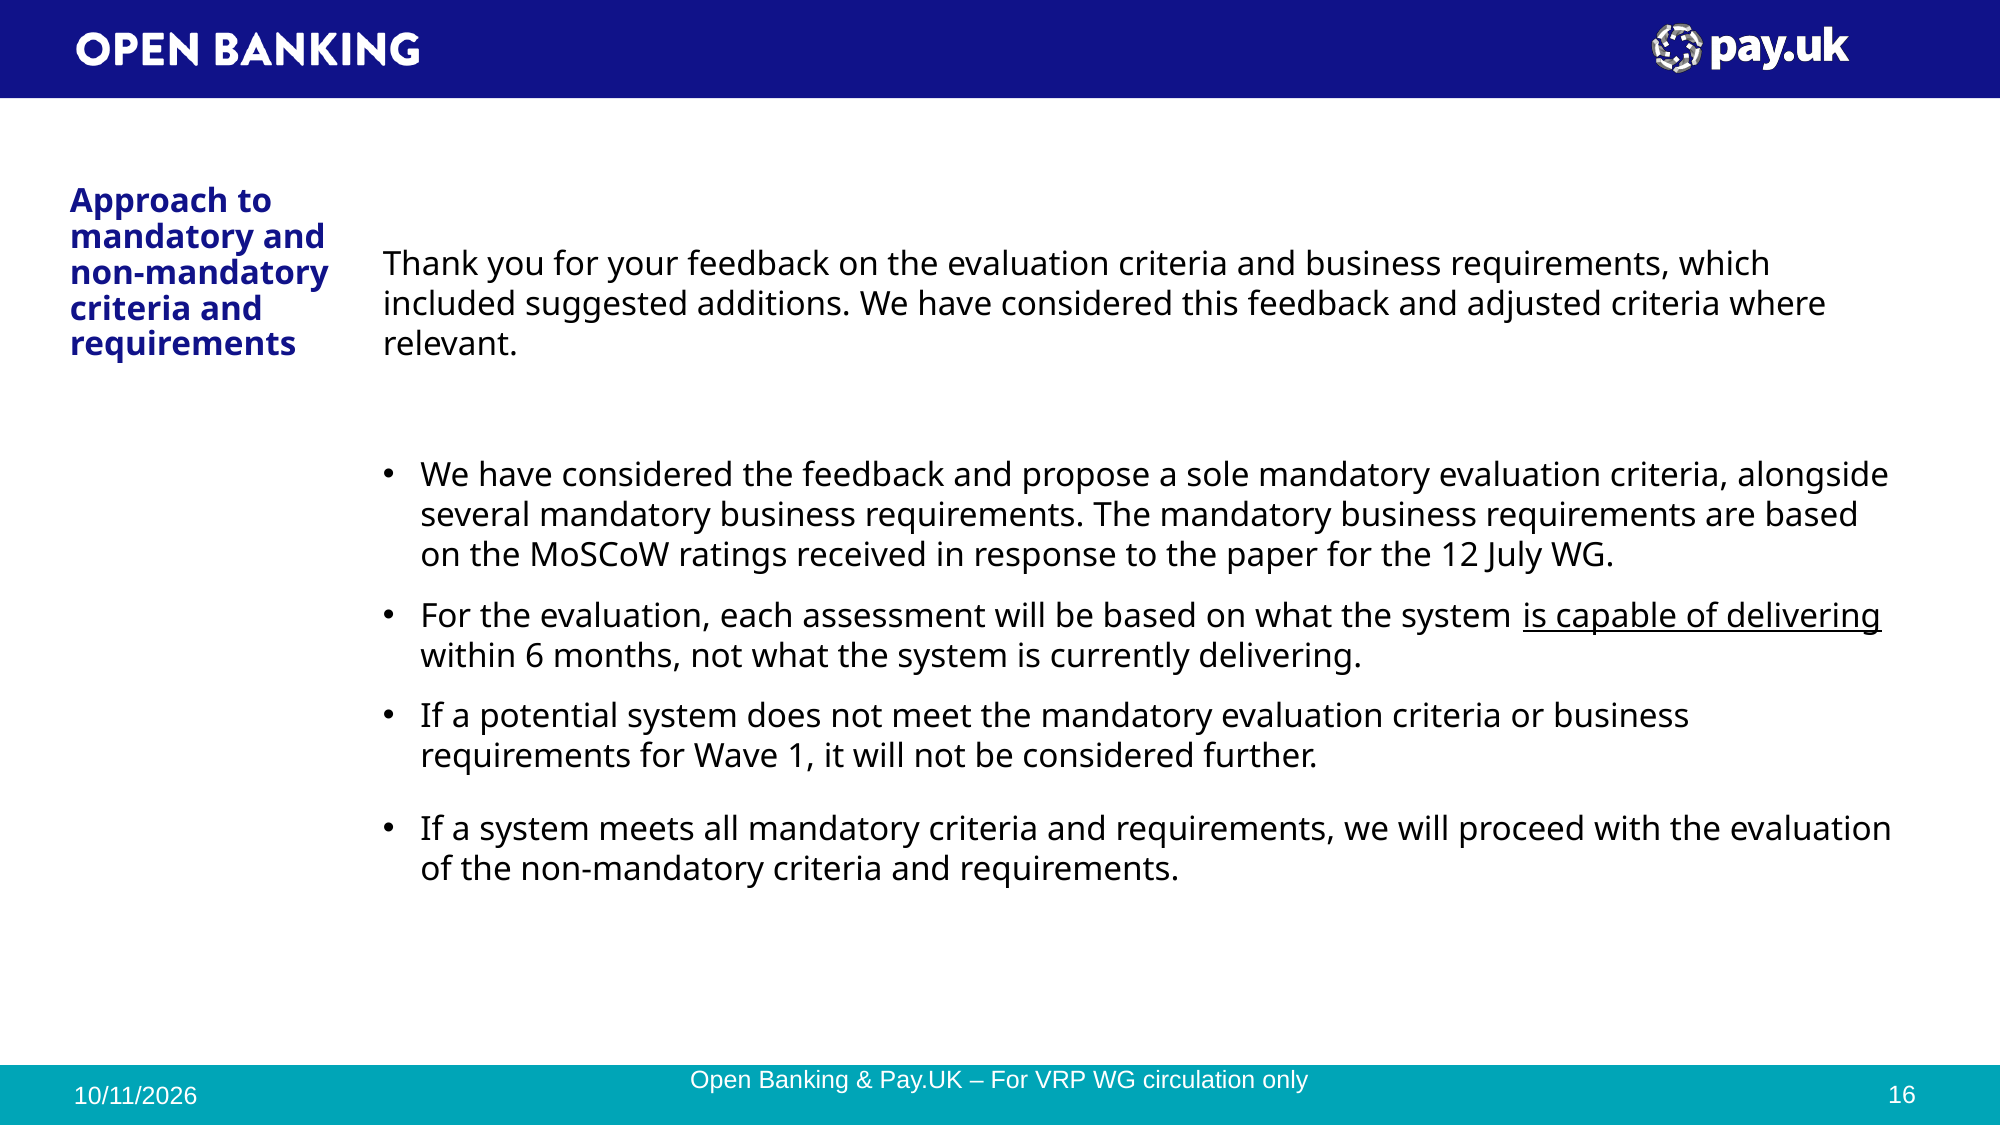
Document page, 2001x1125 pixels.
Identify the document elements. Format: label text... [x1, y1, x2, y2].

slide_number 16 [1412, 1064, 1932, 1124]
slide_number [59, 1065, 509, 1125]
footer Open Banking & Pay.UK – For VRP WG circulation only [662, 1064, 1338, 1124]
list Thank you for your feedback on the evaluation criteria and business requirements, which included suggested additions. We have considered this feedback and adjusted criteria where relevant. We have considered the feedback and propose a sole mandatory evaluation criteria, alongside several mandatory business requirements. The mandatory business requirements are based on the MoSCoW ratings received in response to the paper for the 12 July WG. For the evaluation, each assessment will be based on what the system is capable of delivering within 6 months, not what the system is currently delivering. If a potential system does not meet the mandatory evaluation criteria or business requirements for Wave 1, it will not be considered further. If a system meets all mandatory criteria and requirements, we will proceed with the evaluation of the non-mandatory criteria and requirements. [367, 176, 1925, 1017]
title Approach to mandatory and non-mandatory criteria and requirements [54, 176, 368, 498]
picture [1644, 12, 1856, 78]
picture [43, 0, 452, 99]
